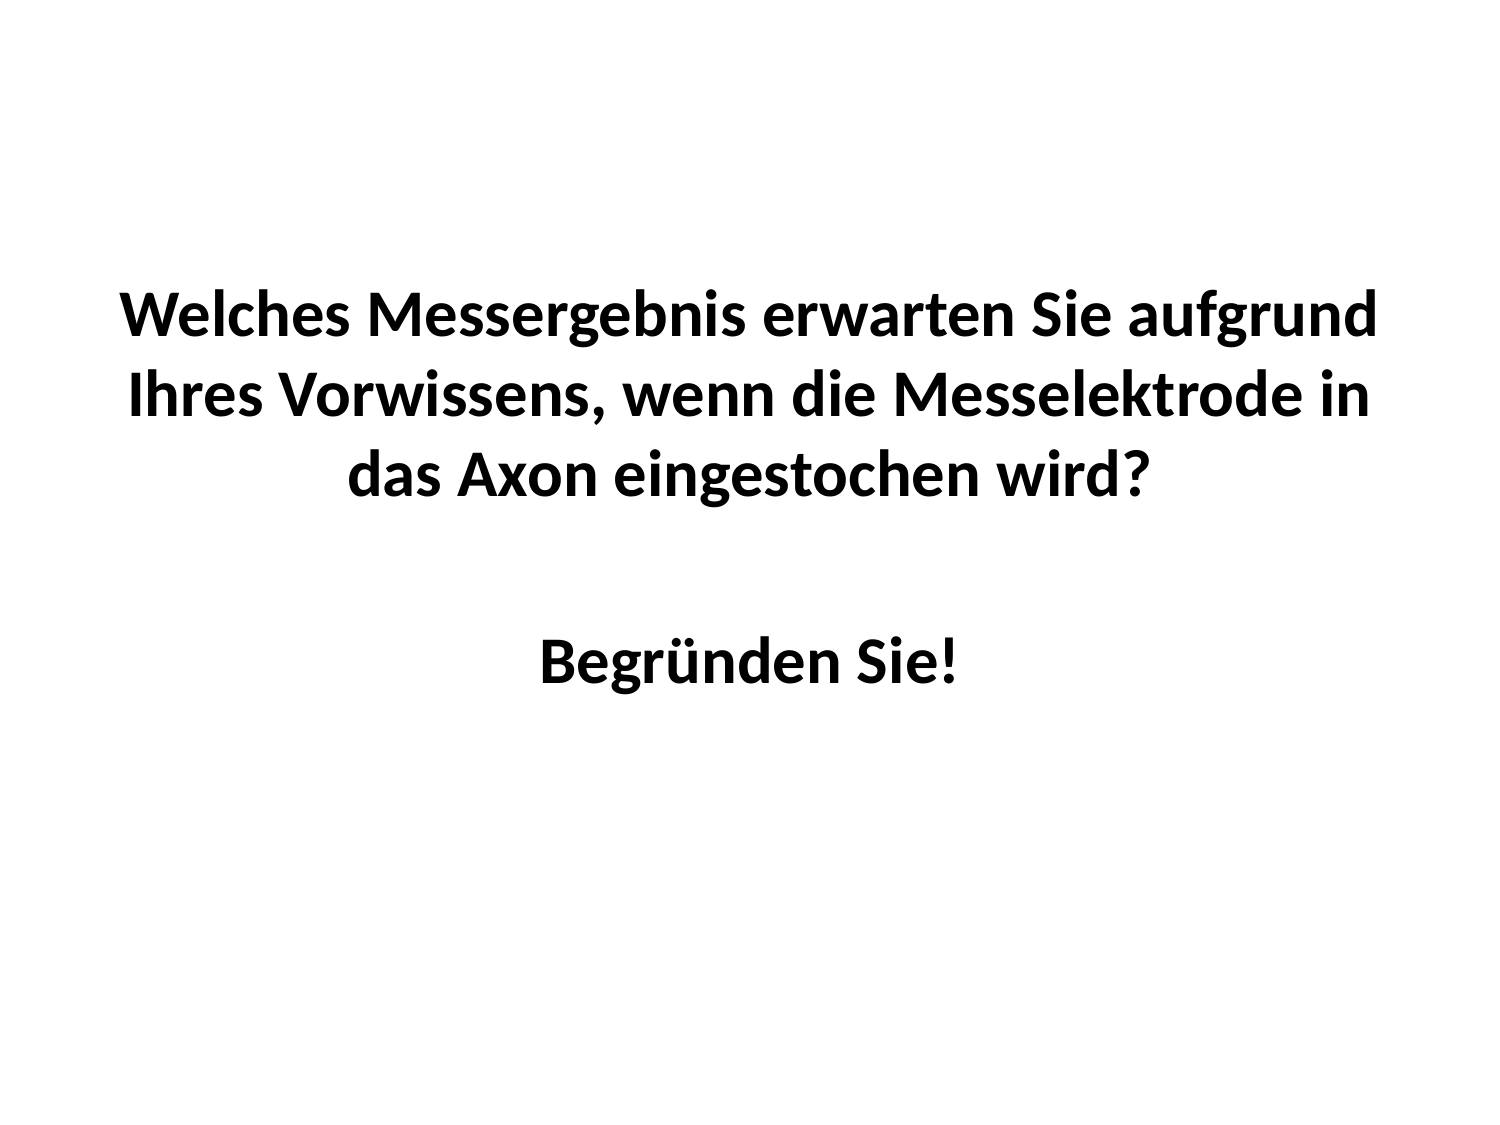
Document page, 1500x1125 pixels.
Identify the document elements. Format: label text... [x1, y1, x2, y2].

list Welches Messergebnis erwarten Sie aufgrund Ihres Vorwissens, wenn die Messelektrode in das Axon eingestochen wird? Begründen Sie! [75, 262, 1425, 1005]
